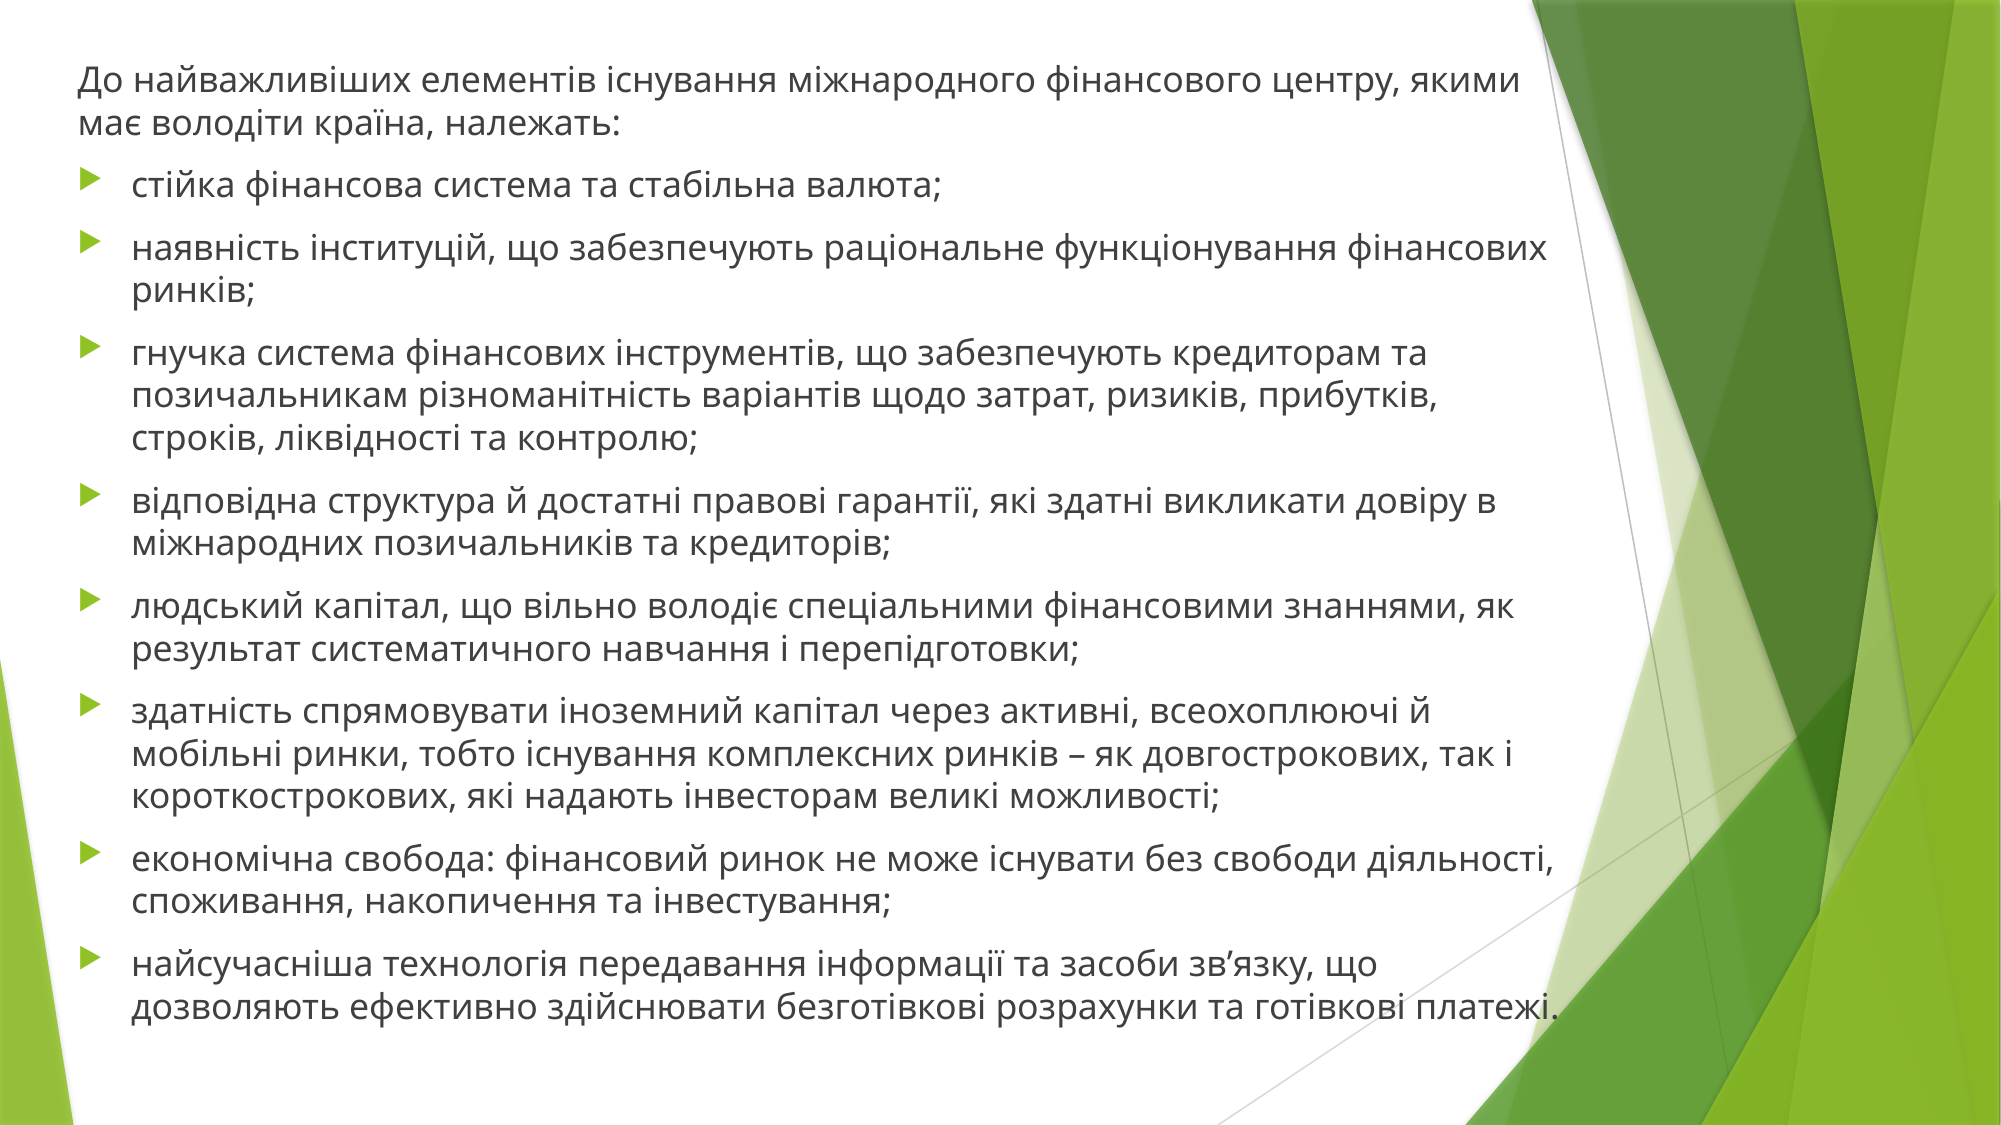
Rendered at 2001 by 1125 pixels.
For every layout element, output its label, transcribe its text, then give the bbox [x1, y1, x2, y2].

list До найважливіших елементів існування міжнародного фінансового центру, якими має володіти країна, належать: стійка фінансова система та стабільна валюта; наявність інституцій, що забезпечують раціональне функціонування фінансових ринків; гнучка система фінансових інструментів, що забезпечують кредиторам та позичальникам різноманітність варіантів щодо затрат, ризиків, прибутків, строків, ліквідності та контролю; відповідна структура й достатні правові гарантії, які здатні викликати довіру в міжнародних позичальників та кредиторів; людський капітал, що вільно володіє спеціальними фінансовими знаннями, як результат систематичного навчання і перепідготовки; здатність спрямовувати іноземний капітал через активні, всеохоплюючі й мобільні ринки, тобто існування комплексних ринків – як довгострокових, так і короткострокових, які надають інвесторам великі можливості; економічна свобода: фінансовий ринок не може існувати без свободи діяльності, споживання, накопичення та інвестування; найсучасніша технологія передавання інформації та засоби зв’язку, що дозволяють ефективно здійснювати безготівкові розрахунки та готівкові платежі. [62, 49, 1585, 1064]
